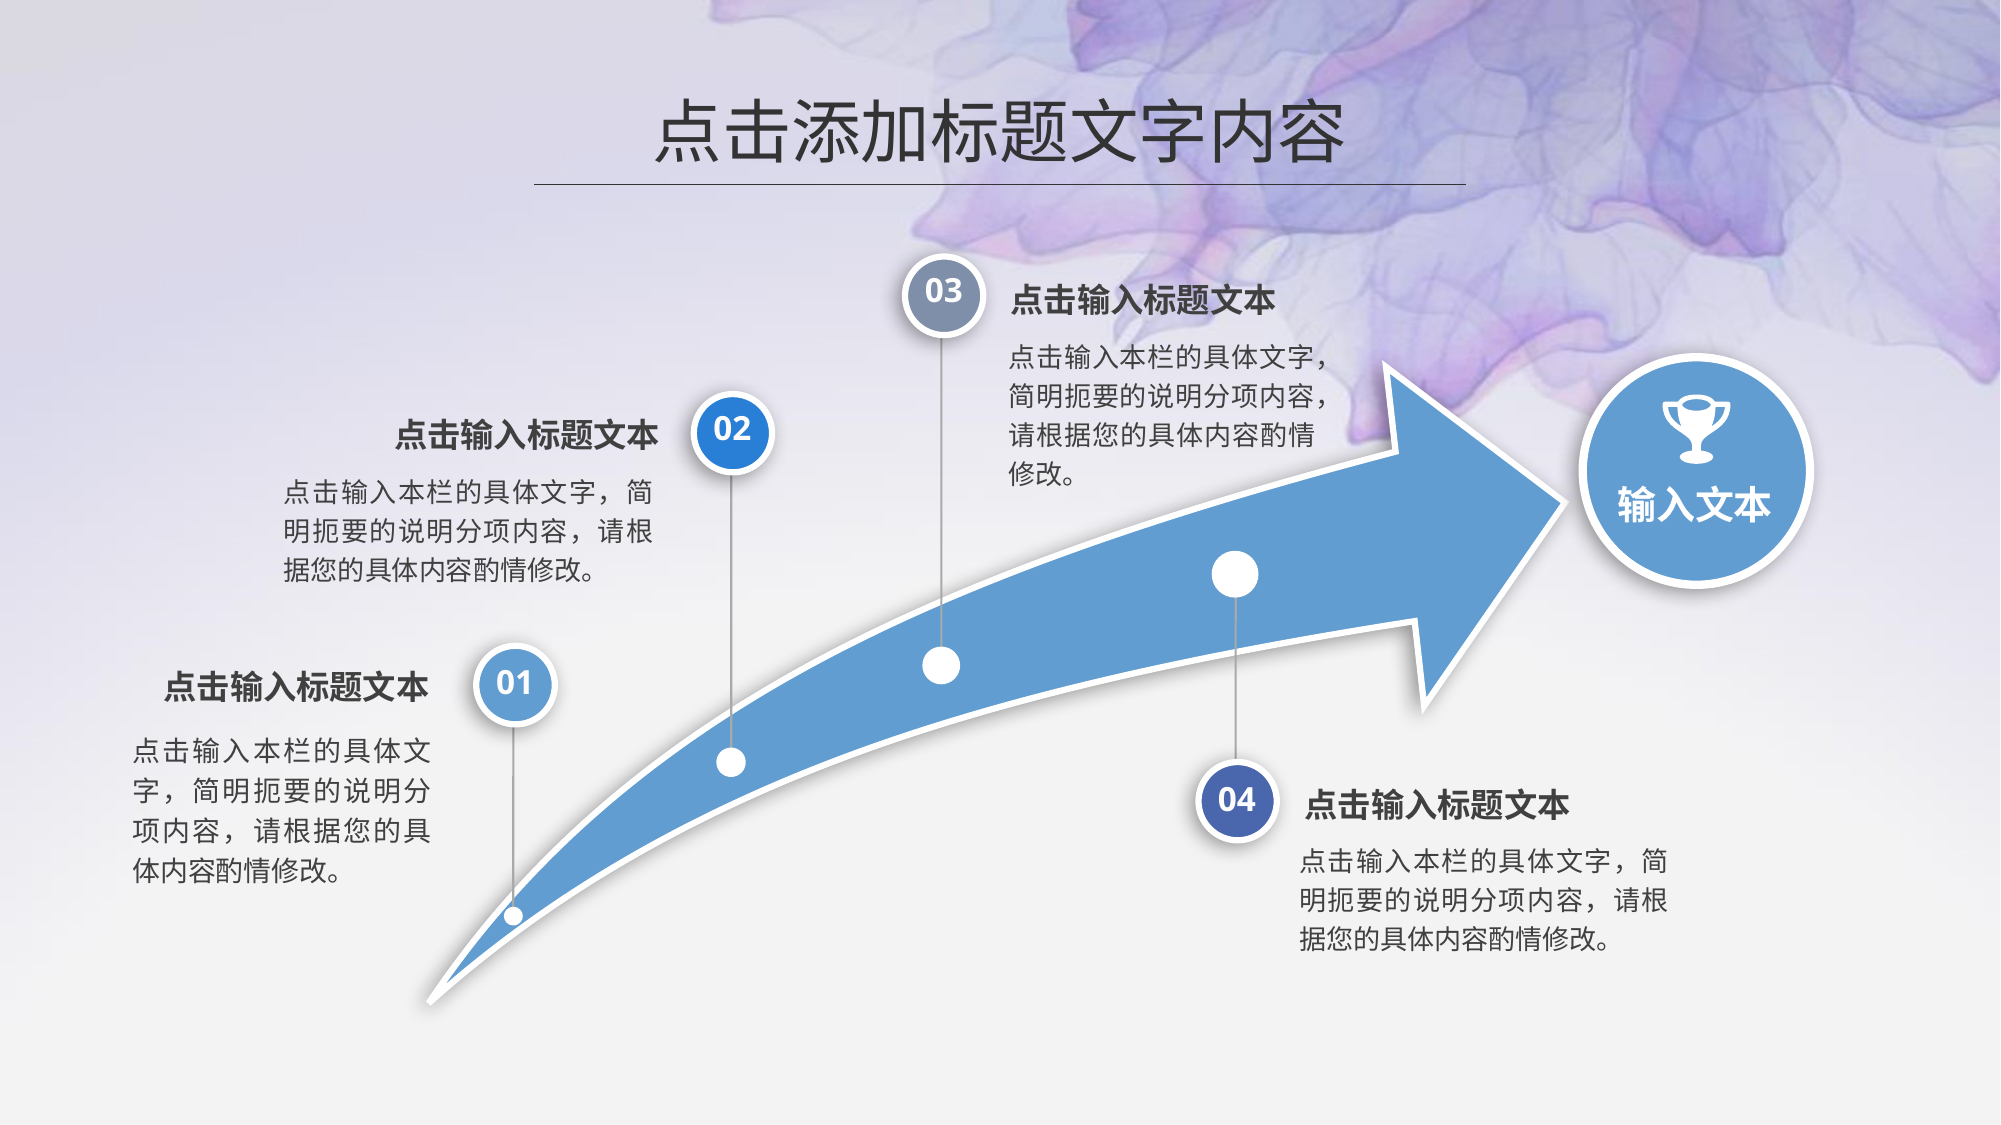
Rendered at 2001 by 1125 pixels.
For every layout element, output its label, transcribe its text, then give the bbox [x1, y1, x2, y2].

text_box [503, 906, 523, 926]
text_box 02 [711, 406, 754, 458]
text_box [716, 747, 746, 777]
text_box [693, 394, 773, 473]
text_box 点击输入标题文本 [291, 402, 661, 470]
text_box 点击添加标题文字内容 [629, 80, 1370, 179]
text_box [1198, 762, 1277, 841]
text_box 点击输入标题文本 [1304, 773, 1609, 837]
picture [0, 0, 2001, 1125]
text_box 点击输入标题文本 [1010, 268, 1316, 334]
text_box 点击输入本栏的具体文字，简明扼要的说明分项内容，请根据您的具体内容酌情修改。 [1299, 837, 1669, 941]
text_box 点击输入本栏的具体文字，简明扼要的说明分项内容，请根据您的具体内容酌情修改。 [283, 469, 654, 572]
text_box [1211, 550, 1259, 598]
text_box 输入文本 [1611, 473, 1779, 541]
text_box 03 [922, 269, 965, 320]
text_box 点击输入本栏的具体文字，简明扼要的说明分项内容，请根据您的具体内容酌情修改。 [117, 719, 446, 821]
text_box 04 [1215, 778, 1258, 829]
text_box [476, 645, 555, 725]
text_box [904, 256, 984, 336]
text_box [1662, 394, 1731, 464]
text_box [1582, 357, 1811, 585]
text_box [922, 646, 961, 685]
text_box 点击输入标题文本 [102, 652, 445, 720]
text_box [428, 366, 1566, 1004]
text_box 点击输入本栏的具体文字，简明扼要的说明分项内容，请根据您的具体内容酌情修改。 [1008, 334, 1316, 437]
text_box 01 [493, 660, 537, 712]
